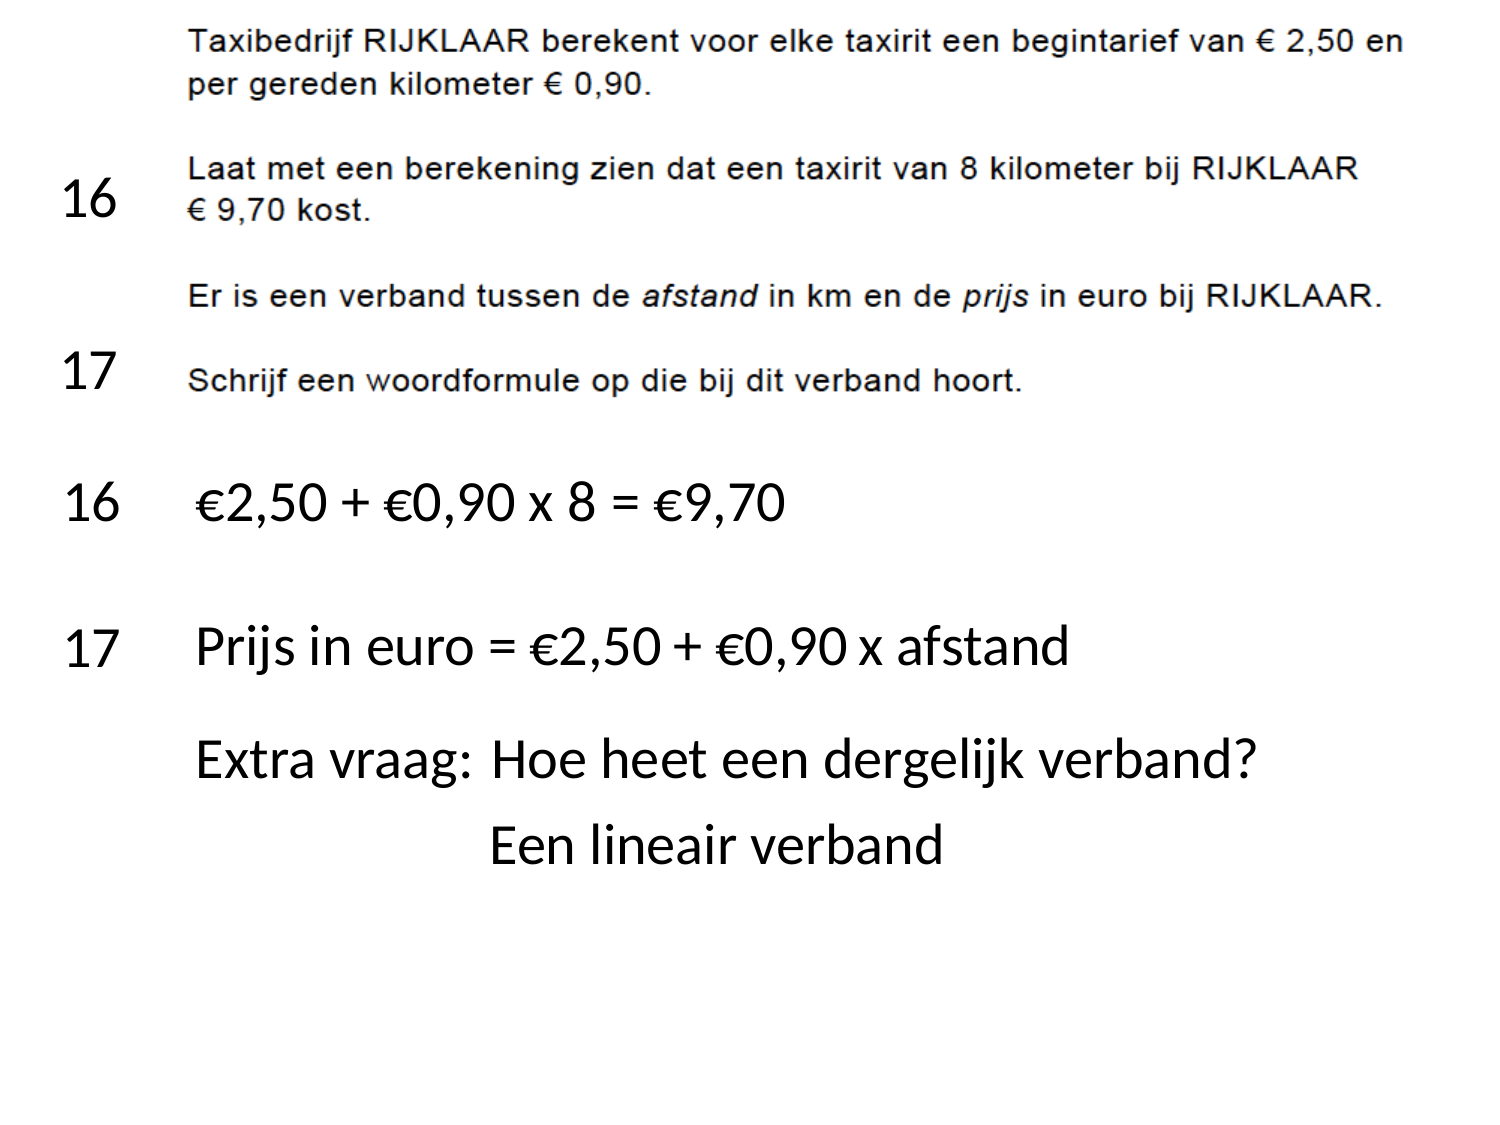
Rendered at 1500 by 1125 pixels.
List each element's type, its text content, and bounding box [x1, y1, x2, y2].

text_box Een lineair verband [474, 798, 961, 884]
picture [177, 0, 1500, 403]
text_box x afstand [843, 599, 1100, 685]
text_box 16 [47, 456, 137, 541]
text_box = €9,70 [597, 456, 802, 541]
text_box + €0,90 [658, 599, 843, 685]
text_box Extra vraag: [181, 712, 476, 798]
text_box 17 [47, 601, 137, 687]
text_box €2,50 [514, 599, 658, 685]
text_box Prijs in euro = [180, 599, 514, 685]
text_box 17 [44, 323, 134, 409]
text_box 16 [44, 151, 134, 237]
text_box €2,50 + €0,90 x 8 [180, 456, 597, 541]
text_box Hoe heet een dergelijk verband? [476, 712, 1276, 798]
